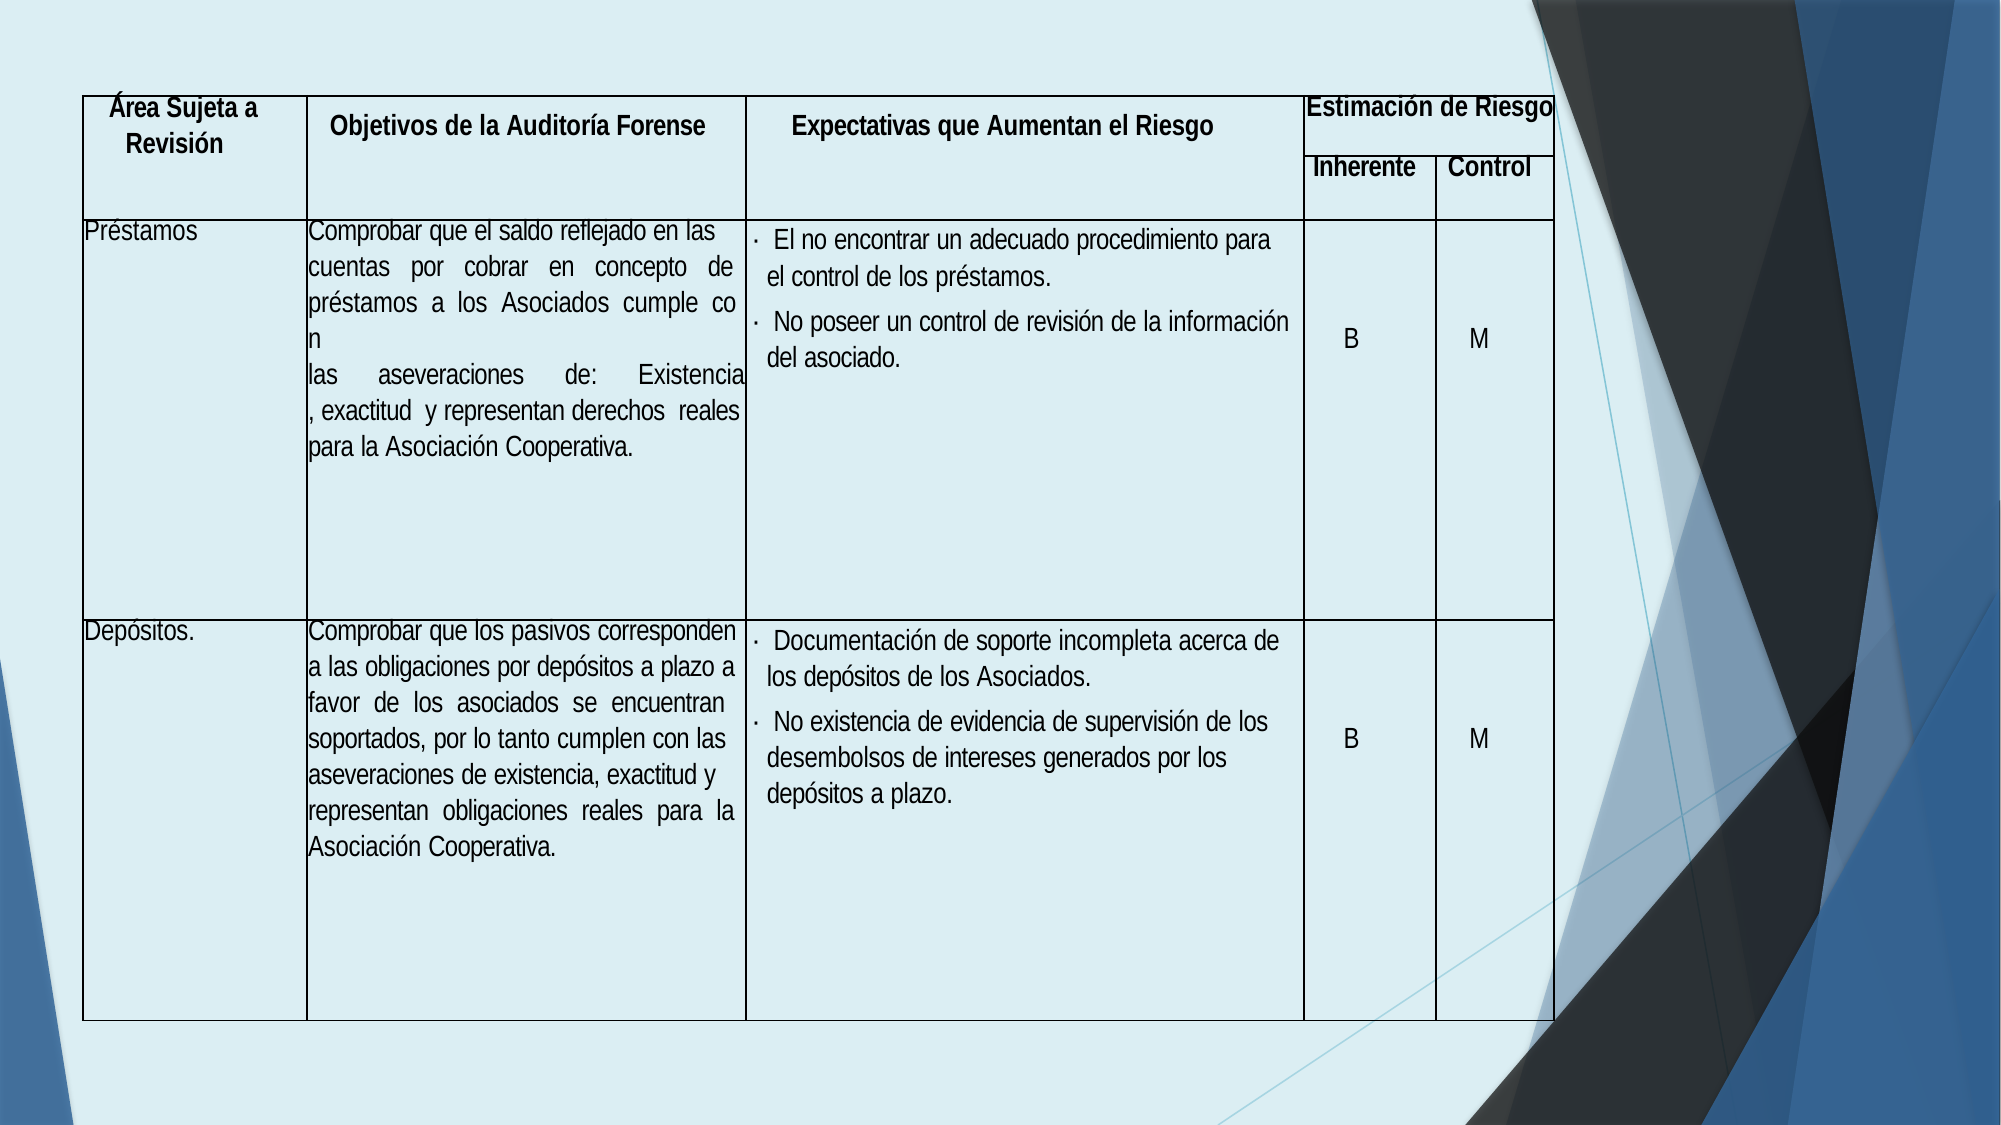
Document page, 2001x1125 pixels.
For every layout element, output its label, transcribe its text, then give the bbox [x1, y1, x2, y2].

table_cell Préstamos [84, 221, 306, 619]
table_header Estimación de Riesgo [1305, 97, 1553, 155]
table_header Área Sujeta a Revisión [84, 97, 306, 219]
table_cell · Documentación de soporte incompleta acerca de los depósitos de los Asociados. · No existencia de evidencia de supervisión de los desembolsos de intereses generados por los depósitos a plazo. [747, 621, 1303, 1020]
table_header Expectativas que Aumentan el Riesgo [747, 97, 1303, 219]
table_cell B [1305, 221, 1435, 619]
table_cell Comprobar que el saldo reflejado en las cuentas por cobrar en concepto de préstamos a los Asociados cumple con las aseveraciones de: Existencia, exactitud y representan derechos reales para la Asociación Cooperativa. [308, 221, 745, 619]
table_cell Comprobar que los pasivos corresponden a las obligaciones por depósitos a plazo a favor de los asociados se encuentran soportados, por lo tanto cumplen con las aseveraciones de existencia, exactitud y representan obligaciones reales para la Asociación Cooperativa. [308, 621, 745, 1020]
table_cell M [1437, 621, 1553, 1020]
table_cell M [1437, 221, 1553, 619]
table_cell B [1305, 621, 1435, 1020]
table_cell Inherente [1305, 157, 1435, 219]
table_cell · El no encontrar un adecuado procedimiento para el control de los préstamos. · No poseer un control de revisión de la información del asociado. [747, 221, 1303, 619]
table_cell Depósitos. [84, 621, 306, 1020]
table_cell Control [1437, 157, 1553, 219]
table_header Objetivos de la Auditoría Forense [308, 97, 745, 219]
